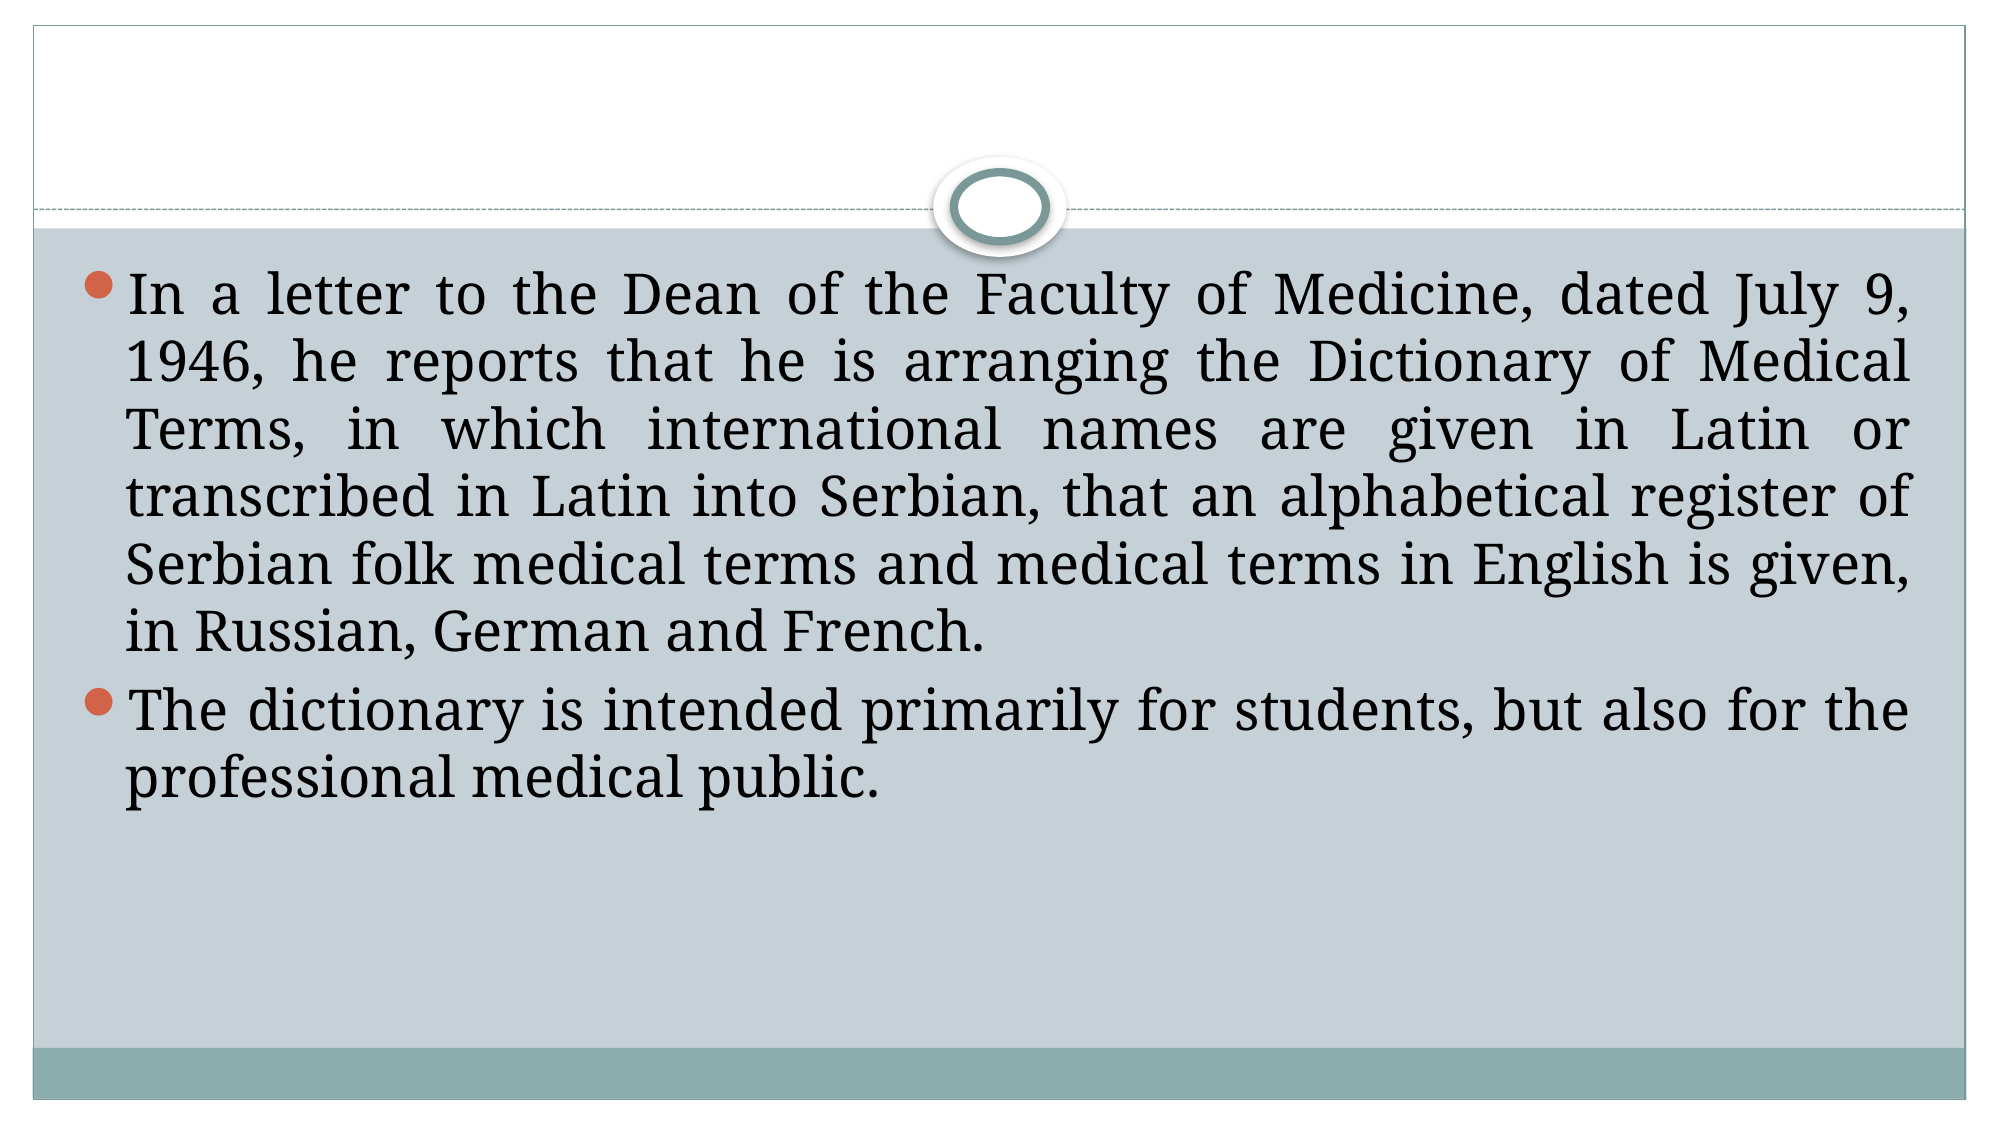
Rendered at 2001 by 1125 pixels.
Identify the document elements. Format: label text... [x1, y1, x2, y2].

list In a letter to the Dean of the Faculty of Medicine, dated July 9, 1946, he reports that he is arranging the Dictionary of Medical Terms, in which international names are given in Latin or transcribed in Latin into Serbian, that an alphabetical register of Serbian folk medical terms and medical terms in English is given, in Russian, German and French. The dictionary is intended primarily for students, but also for the professional medical public. [66, 250, 1926, 1001]
